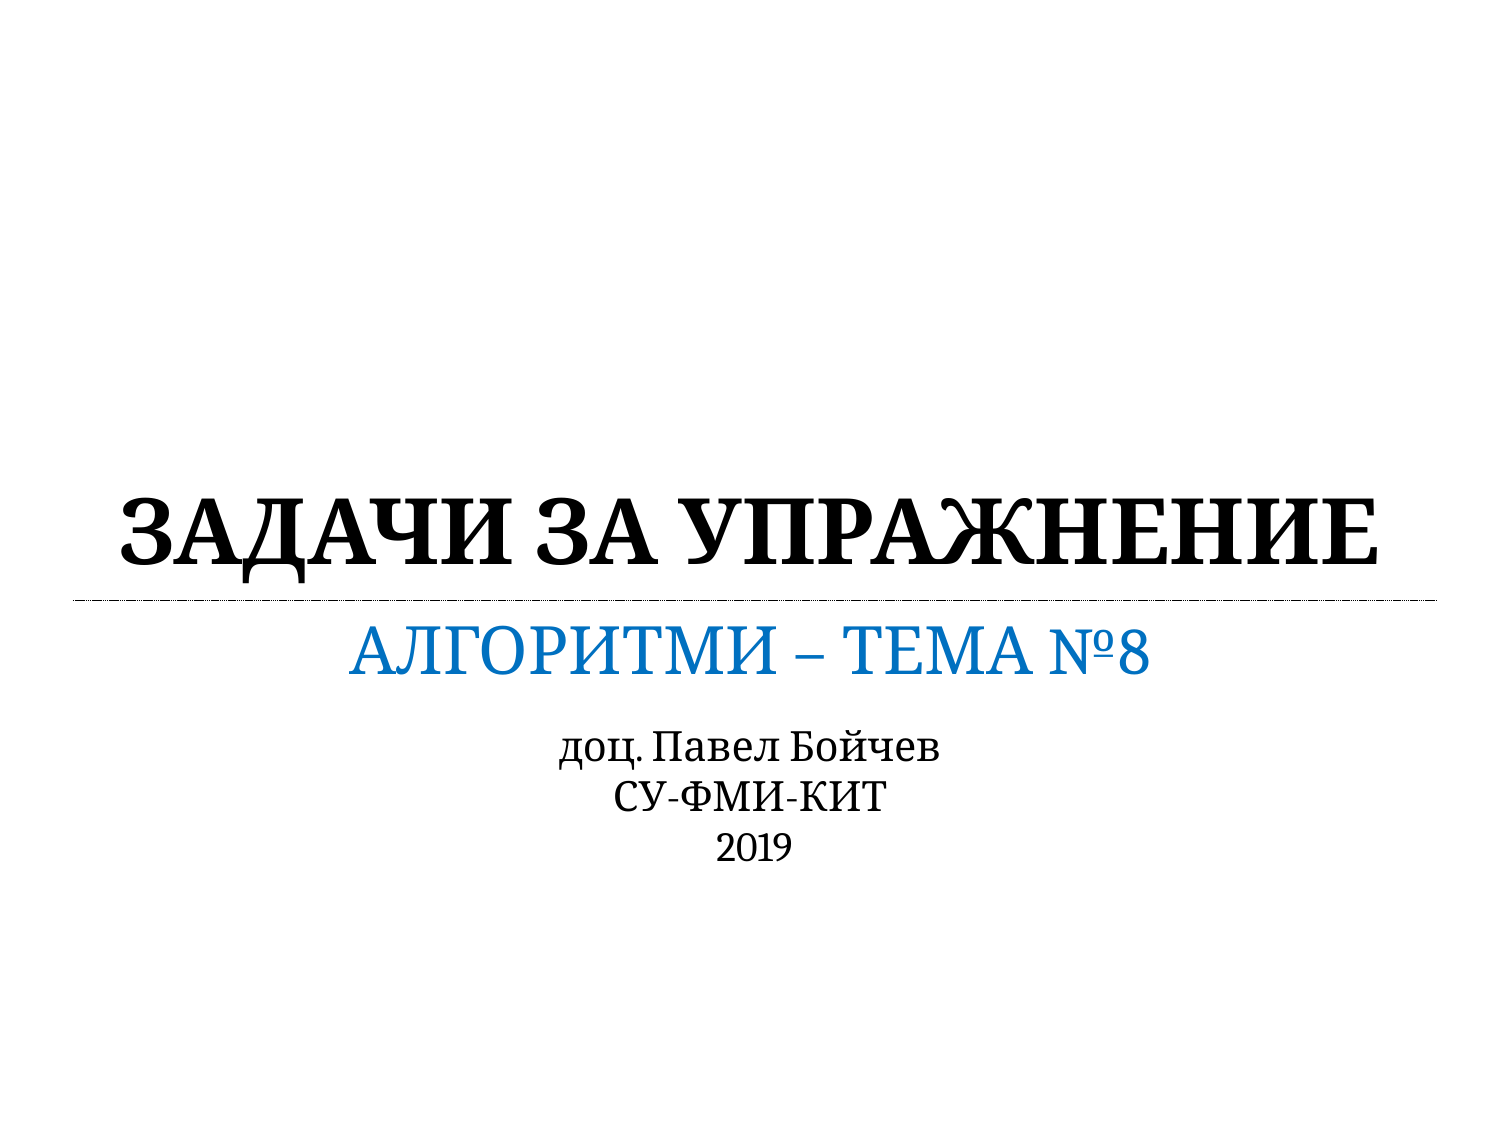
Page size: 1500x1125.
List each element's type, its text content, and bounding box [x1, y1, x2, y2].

subtitle Алгоритми – тема №8 [0, 597, 1500, 716]
title Задачи за упражнение [0, 346, 1500, 594]
